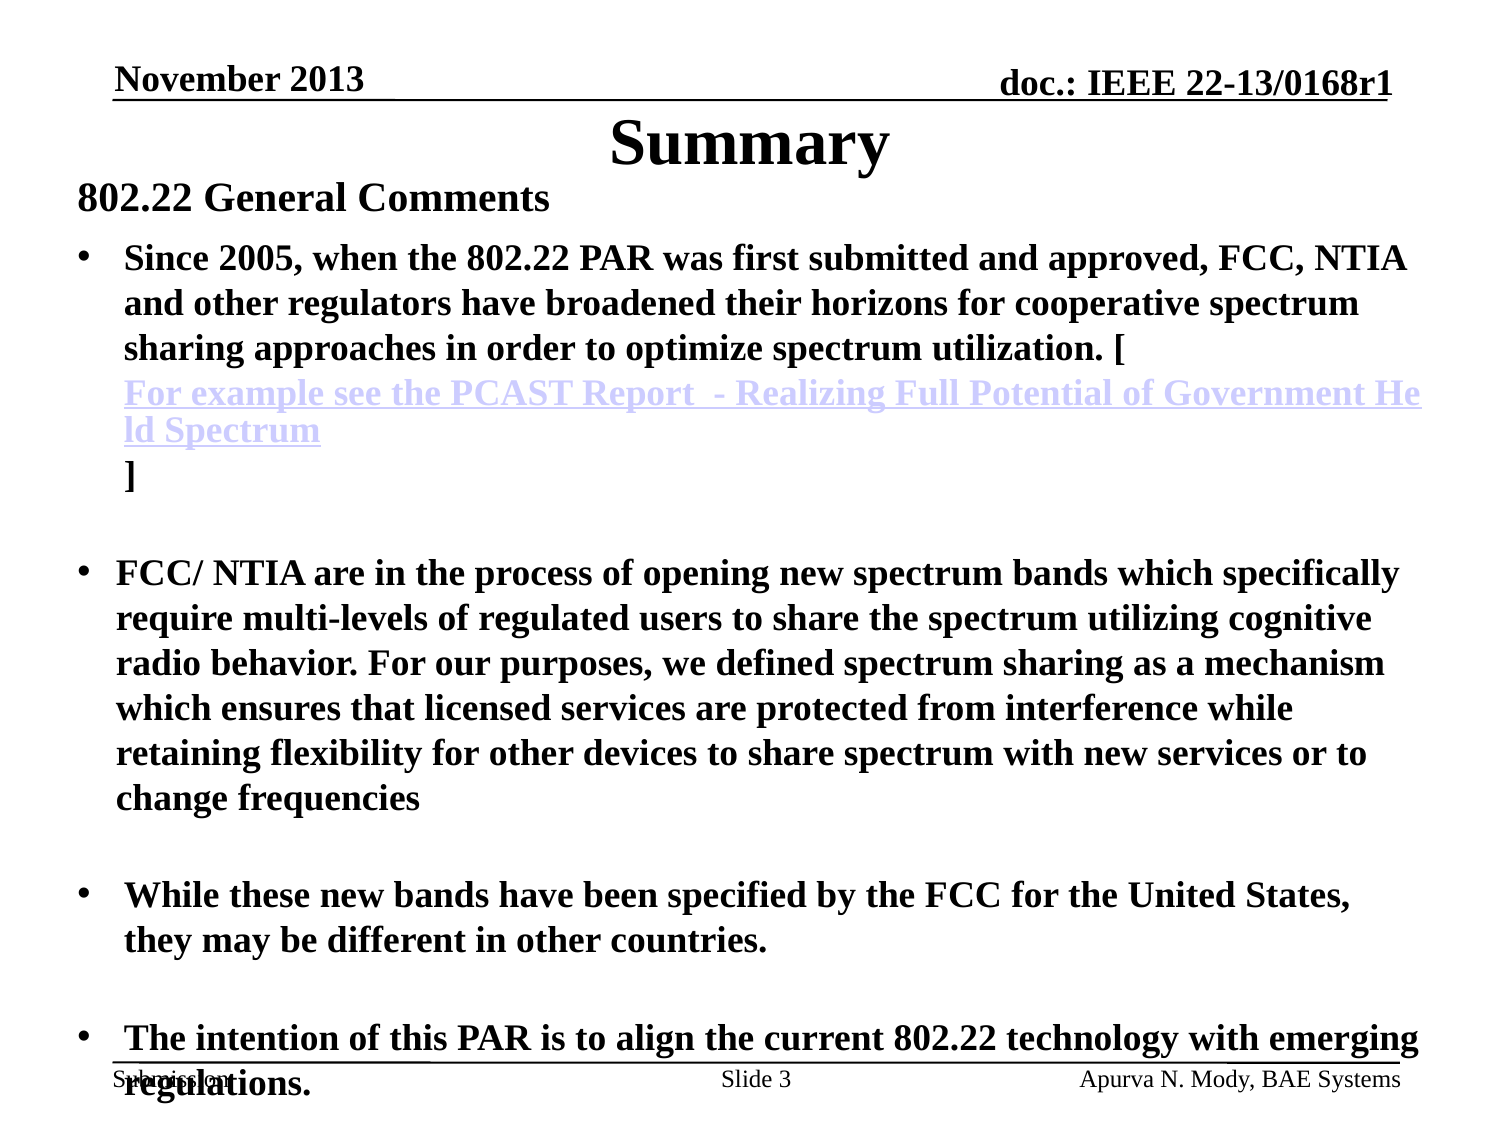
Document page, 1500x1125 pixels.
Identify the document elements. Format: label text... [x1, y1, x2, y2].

slide_number Slide 3 [712, 1061, 800, 1123]
list 802.22 General Comments Since 2005, when the 802.22 PAR was first submitted and approved, FCC, NTIA and other regulators have broadened their horizons for cooperative spectrum sharing approaches in order to optimize spectrum utilization. [For example see the PCAST Report - Realizing Full Potential of Government Held Spectrum] FCC/ NTIA are in the process of opening new spectrum bands which specifically require multi-levels of regulated users to share the spectrum utilizing cognitive radio behavior. For our purposes, we defined spectrum sharing as a mechanism which ensures that licensed services are protected from interference while retaining flexibility for other devices to share spectrum with new services or to change frequencies While these new bands have been specified by the FCC for the United States, they may be different in other countries. The intention of this PAR is to align the current 802.22 technology with emerging regulations. [62, 162, 1438, 1013]
footer Apurva N. Mody, BAE Systems [902, 1061, 1402, 1093]
title Summary [112, 99, 1388, 162]
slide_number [114, 54, 540, 99]
